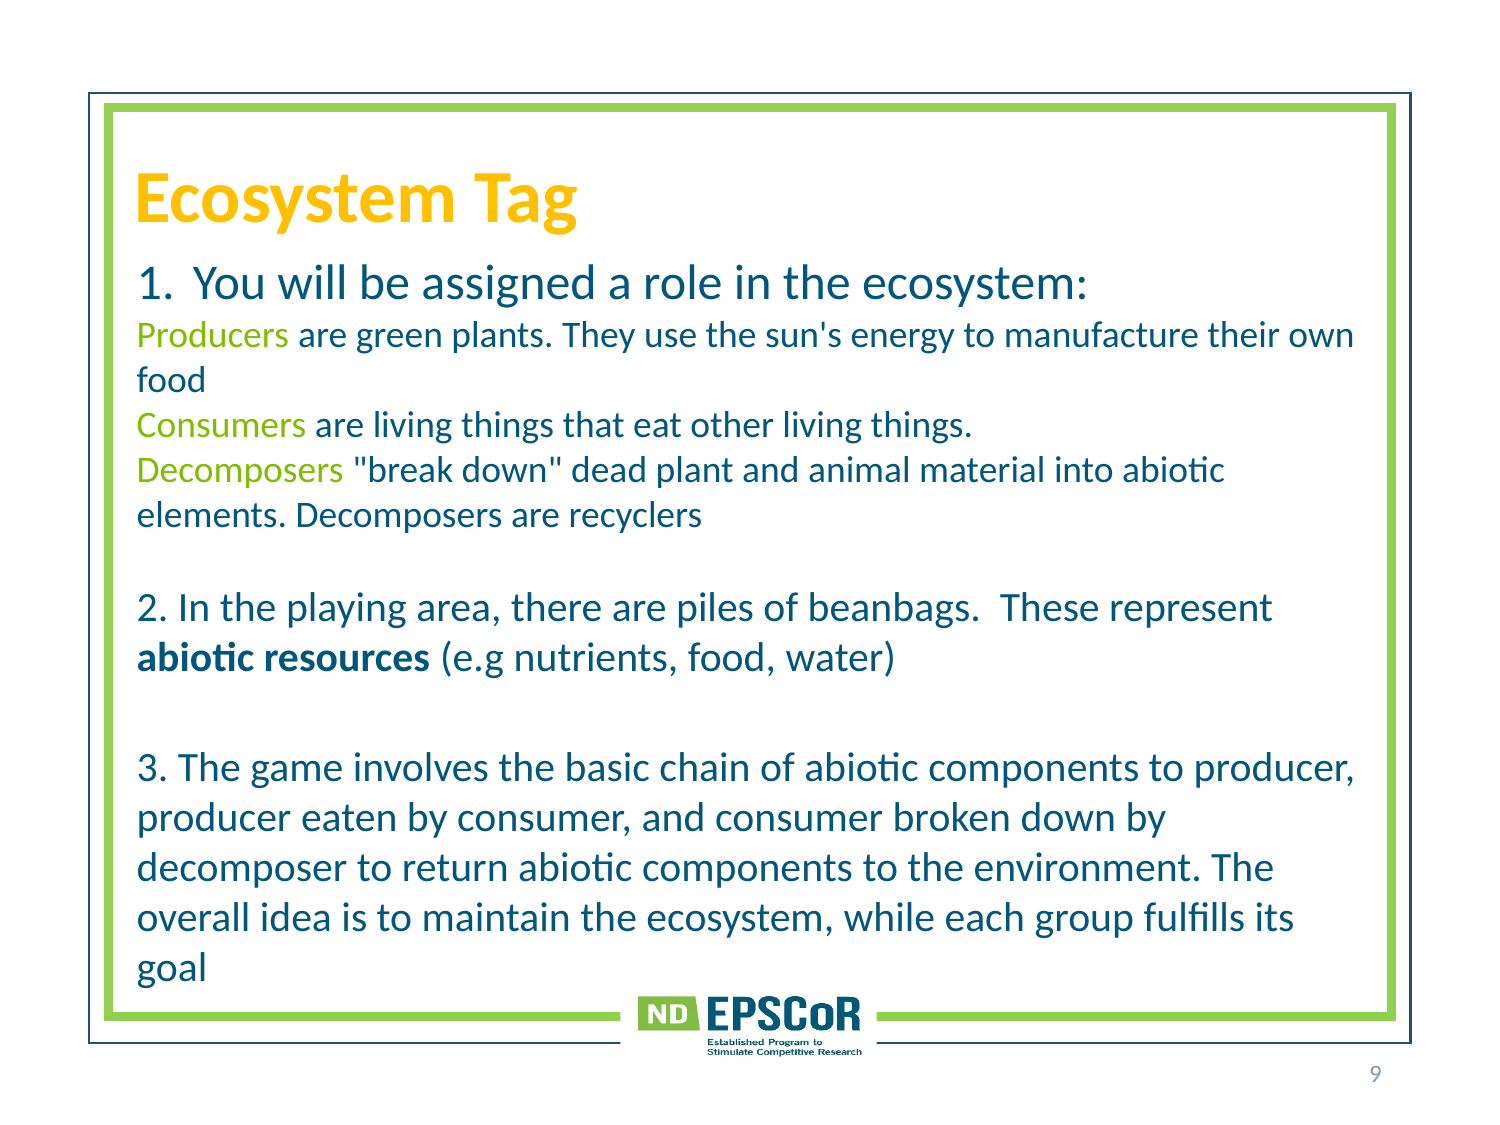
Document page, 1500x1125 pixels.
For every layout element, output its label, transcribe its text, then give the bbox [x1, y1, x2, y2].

picture [620, 1043, 877, 1059]
picture [104, 103, 1396, 1021]
slide_number 9 [1059, 1042, 1397, 1103]
text_box You will be assigned a role in the ecosystem: Producers are green plants. They use the sun's energy to manufacture their own food Consumers are living things that eat other living things. Decomposers "break down" dead plant and animal material into abiotic elements. Decomposers are recyclers 2. In the playing area, there are piles of beanbags. These represent abiotic resources (e.g nutrients, food, water) 3. The game involves the basic chain of abiotic components to producer, producer eaten by consumer, and consumer broken down by decomposer to return abiotic components to the environment. The overall idea is to maintain the ecosystem, while each group fulfills its goal [121, 242, 1381, 1043]
title Ecosystem Tag [119, 119, 1378, 278]
